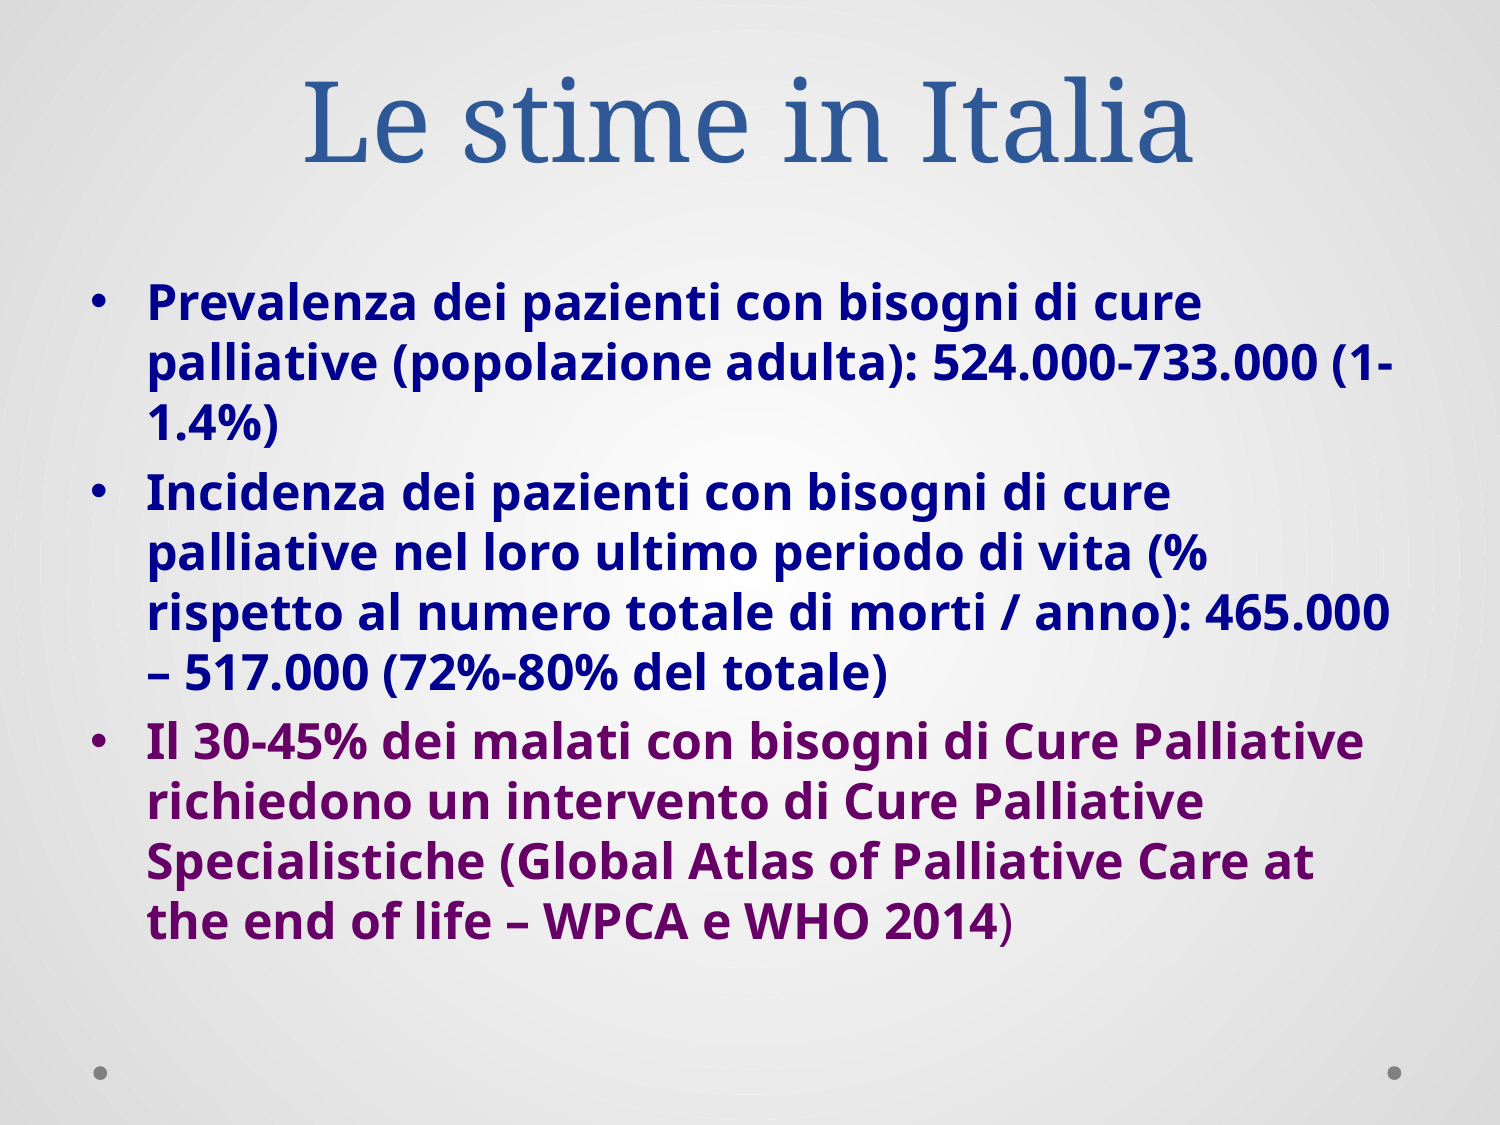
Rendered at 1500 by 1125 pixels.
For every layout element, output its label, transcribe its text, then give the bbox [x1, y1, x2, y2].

list Prevalenza dei pazienti con bisogni di cure palliative (popolazione adulta): 524.000-733.000 (1-1.4%) Incidenza dei pazienti con bisogni di cure palliative nel loro ultimo periodo di vita (% rispetto al numero totale di morti / anno): 465.000 – 517.000 (72%-80% del totale) Il 30-45% dei malati con bisogni di Cure Palliative richiedono un intervento di Cure Palliative Specialistiche (Global Atlas of Palliative Care at the end of life – WPCA e WHO 2014) [75, 262, 1425, 1005]
title Le stime in Italia [75, 52, 1425, 193]
